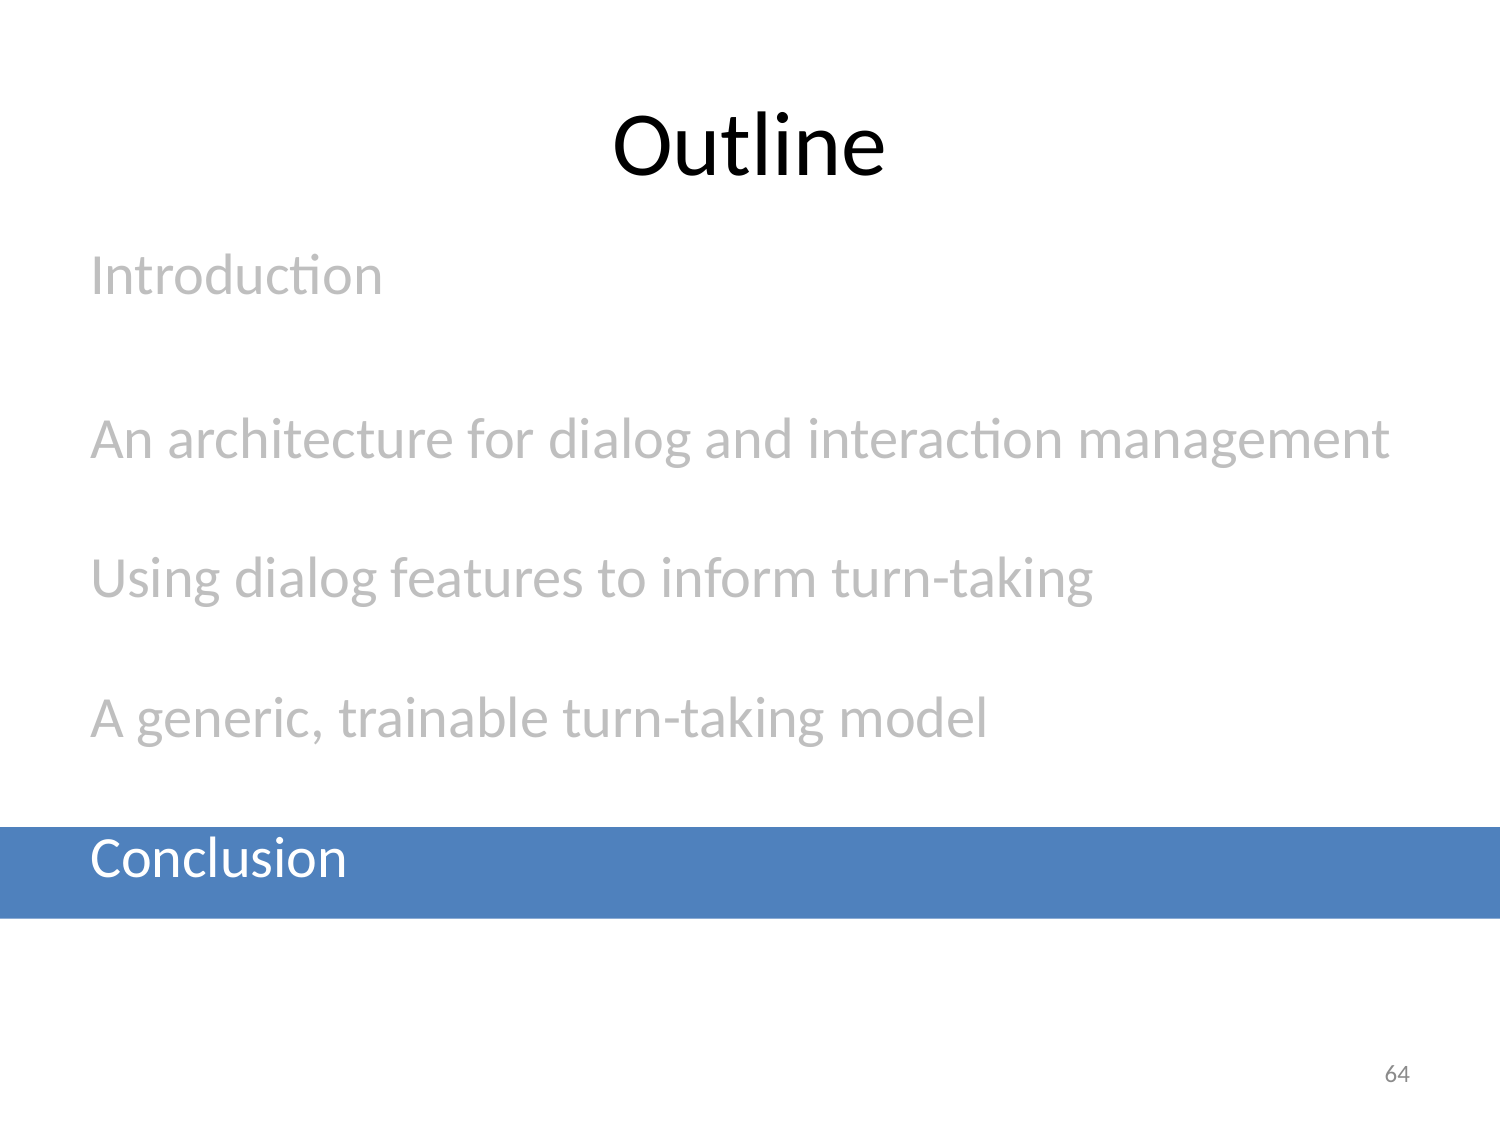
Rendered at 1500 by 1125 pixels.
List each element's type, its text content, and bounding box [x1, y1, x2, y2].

text_box [0, 825, 75, 921]
title Outline [75, 45, 1425, 229]
list Introduction An architecture for dialog and interaction management Using dialog features to inform turn-taking A generic, trainable turn-taking model Conclusion [75, 229, 1425, 1005]
text_box [1425, 825, 1500, 921]
slide_number 64 [1074, 1042, 1425, 1103]
